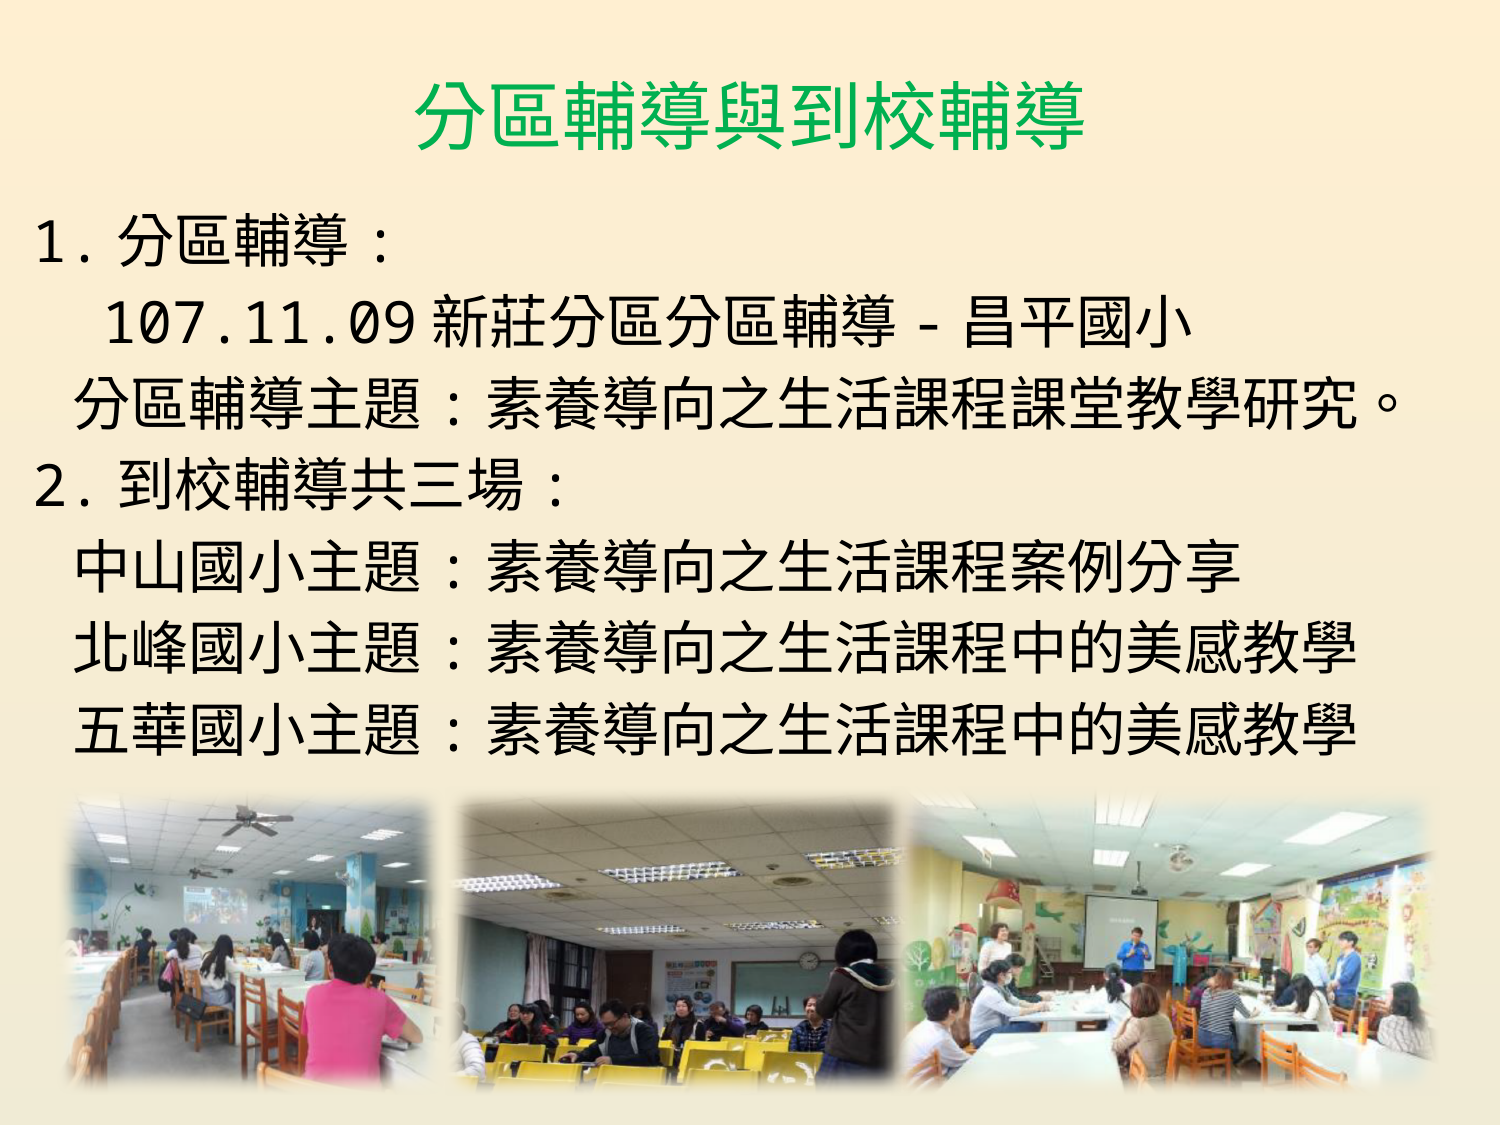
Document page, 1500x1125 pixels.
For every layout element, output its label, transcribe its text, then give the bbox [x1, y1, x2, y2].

list 1.分區輔導: 107.11.09新莊分區分區輔導-昌平國小 分區輔導主題:素養導向之生活課程課堂教學研究。 2.到校輔導共三場: 中山國小主題:素養導向之生活課程案例分享 北峰國小主題:素養導向之生活課程中的美感教學 五華國小主題:素養導向之生活課程中的美感教學 [17, 196, 1483, 1005]
title 分區輔導與到校輔導 [75, 45, 1425, 185]
picture [55, 786, 1440, 1096]
